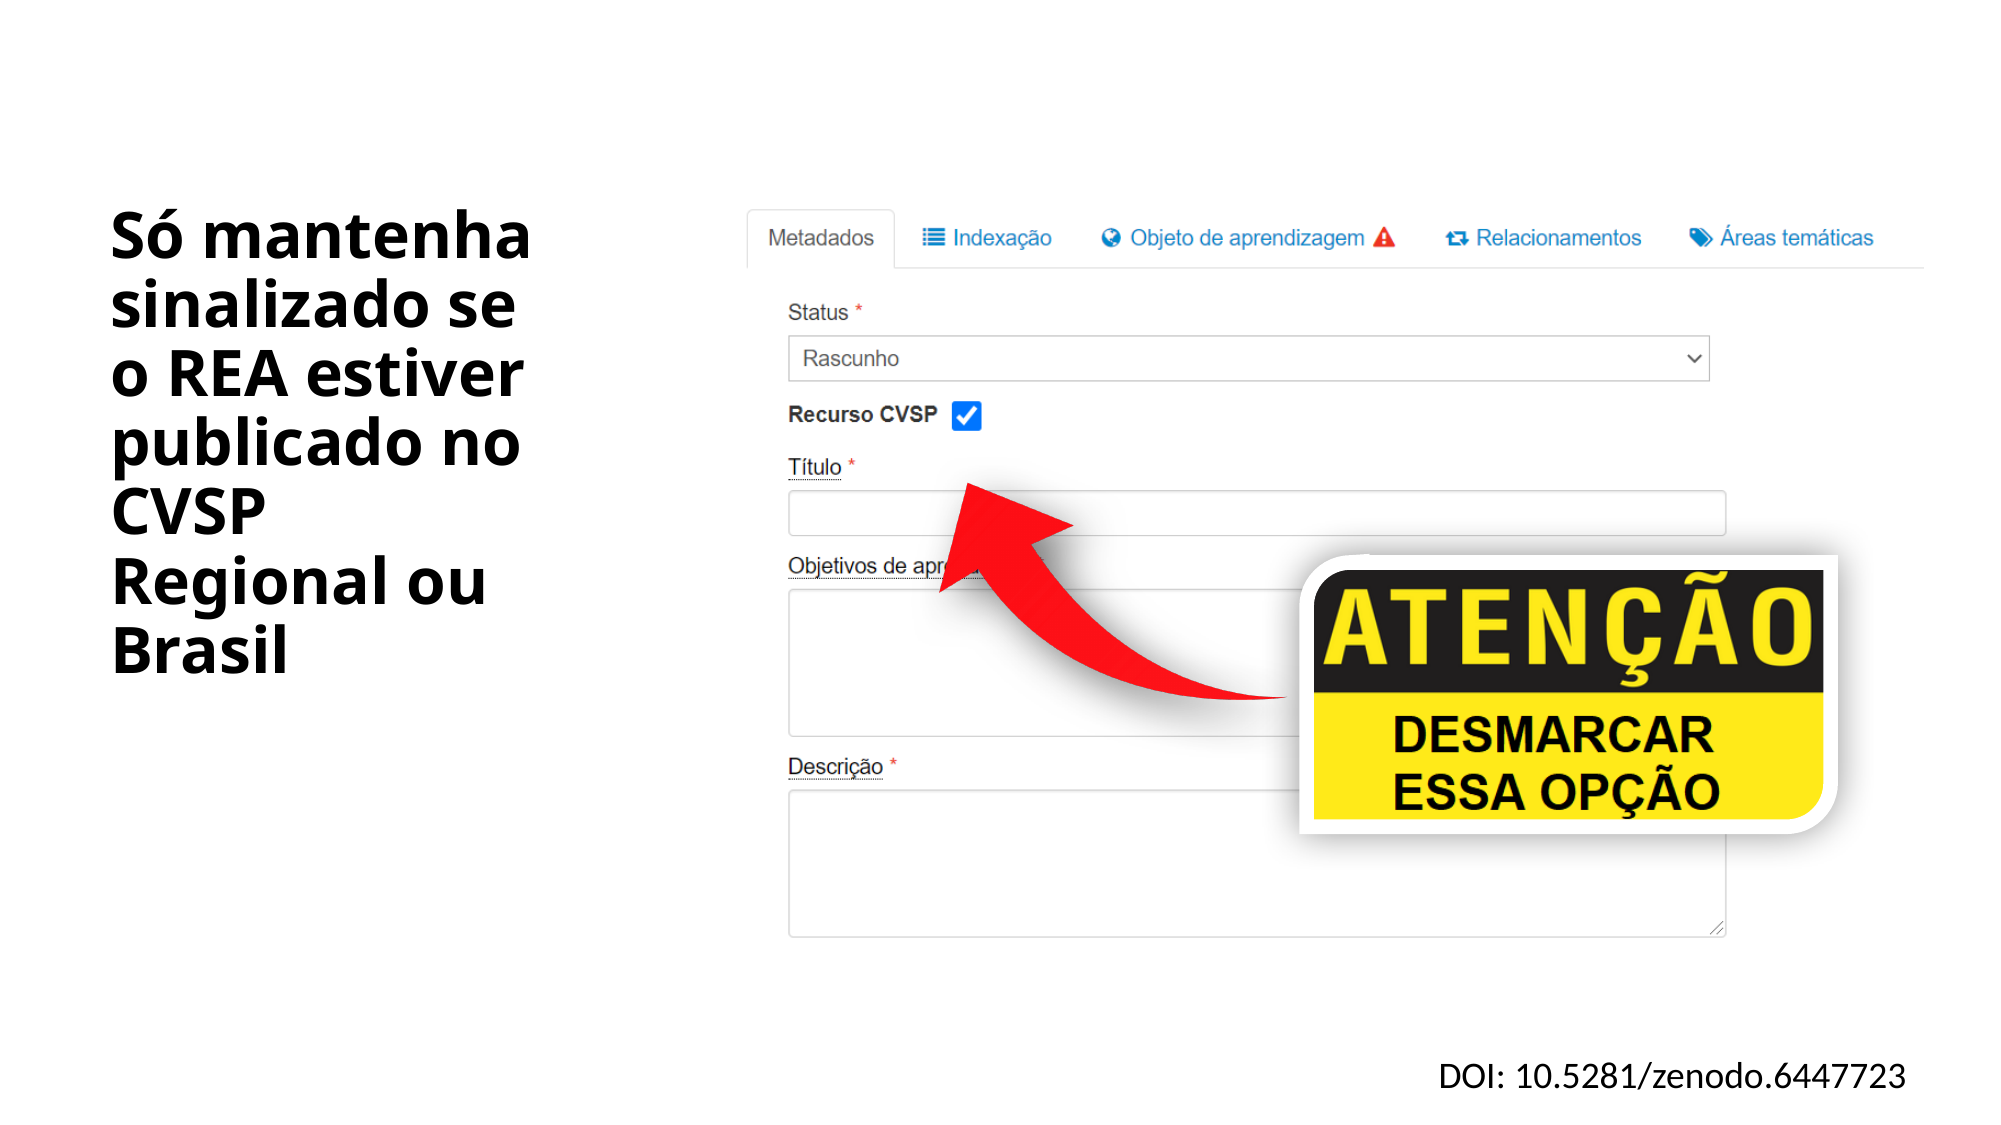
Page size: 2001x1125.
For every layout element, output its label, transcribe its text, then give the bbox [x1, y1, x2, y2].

text_box DOI: 10.5281/zenodo.6447723 [1423, 1044, 2000, 1104]
picture [738, 172, 1924, 953]
title Só mantenha sinalizado se o REA estiver publicado no CVSP Regional ou Brasil [94, 195, 568, 700]
